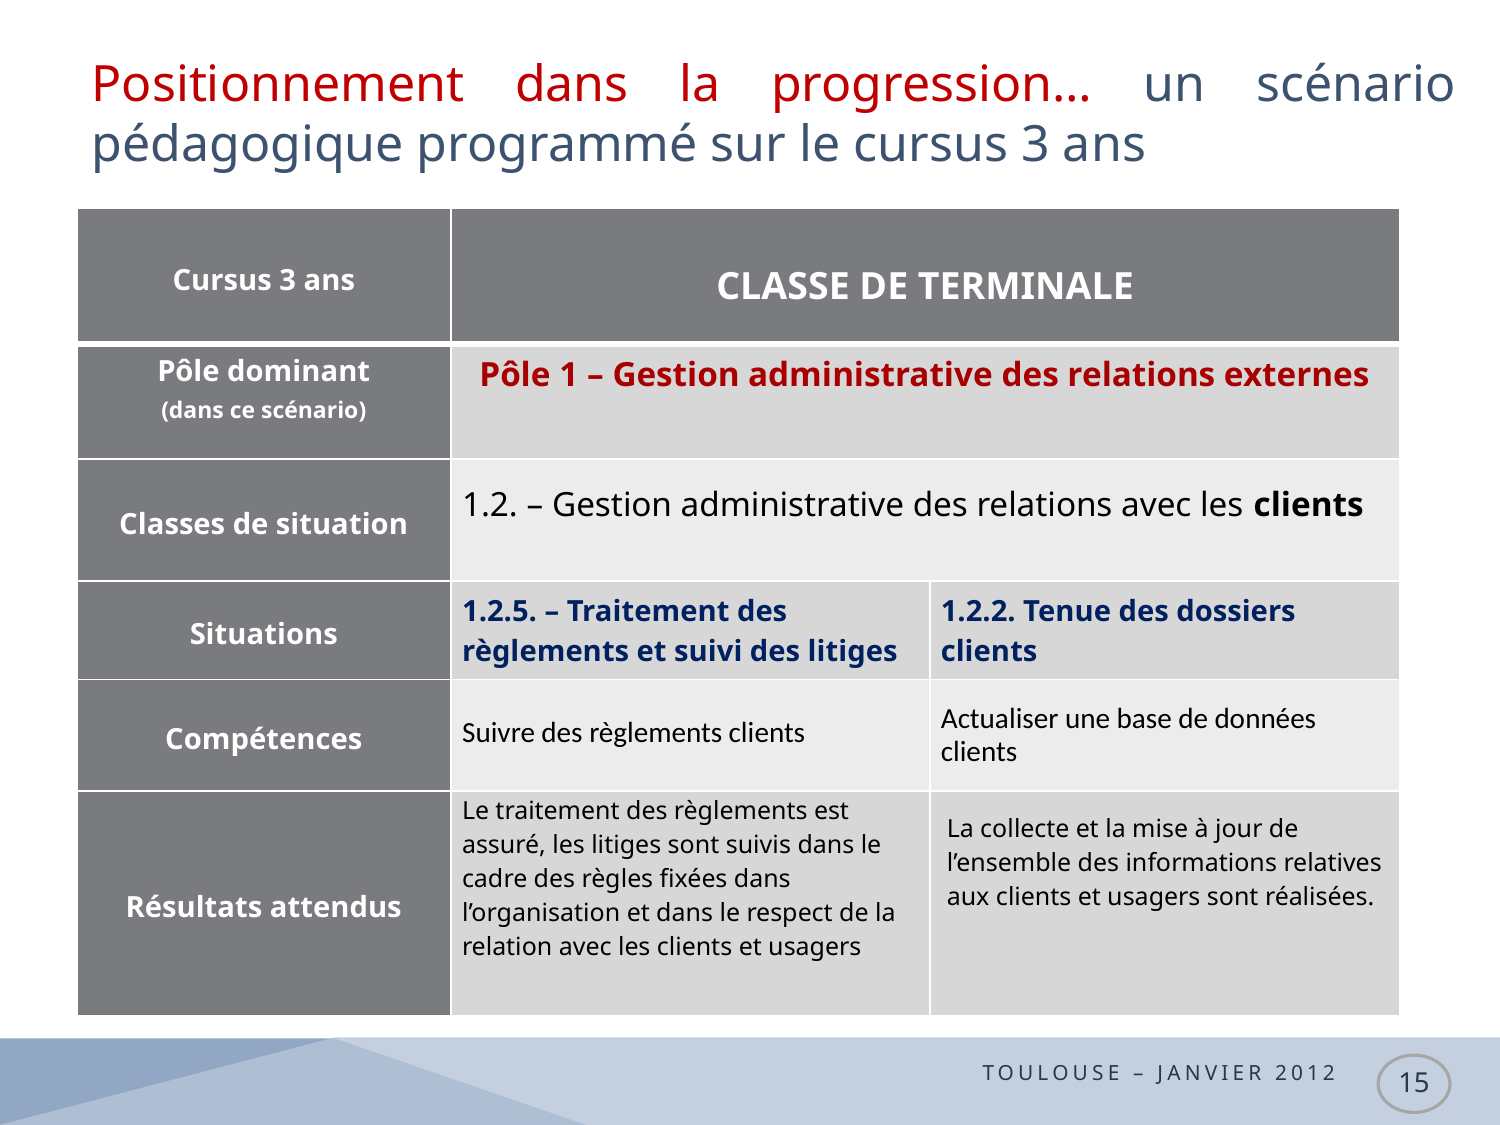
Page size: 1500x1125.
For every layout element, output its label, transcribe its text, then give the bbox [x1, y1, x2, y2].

table_header Cursus 3 ans [78, 209, 450, 341]
table_cell Résultats attendus [78, 792, 450, 1015]
table_header CLASSE DE TERMINALE [452, 209, 1399, 341]
table_cell Actualiser une base de données clients [931, 680, 1399, 790]
title Positionnement dans la progression… un scénario pédagogique programmé sur le cursus 3 ans [76, 66, 1471, 157]
table_cell Compétences [78, 680, 450, 790]
table_cell La collecte et la mise à jour de l’ensemble des informations relatives aux clients et usagers sont réalisées. [931, 792, 1399, 1015]
table_cell Situations [78, 582, 450, 679]
table_cell Pôle dominant (dans ce scénario) [78, 347, 450, 458]
footer TOULOUSE – JANVIER 2012 [575, 1050, 1350, 1096]
table_cell 1.2.2. Tenue des dossiers clients [931, 582, 1399, 679]
table_cell 1.2.5. – Traitement des règlements et suivi des litiges [452, 582, 929, 679]
slide_number 15 [1376, 1053, 1452, 1114]
table_cell 1.2. – Gestion administrative des relations avec les clients [452, 460, 1399, 580]
table_cell Suivre des règlements clients [452, 680, 929, 790]
table_cell Le traitement des règlements est assuré, les litiges sont suivis dans le cadre des règles fixées dans l’organisation et dans le respect de la relation avec les clients et usagers [452, 792, 929, 1015]
table_cell Pôle 1 – Gestion administrative des relations externes [452, 347, 1399, 458]
table_cell Classes de situation [78, 460, 450, 580]
